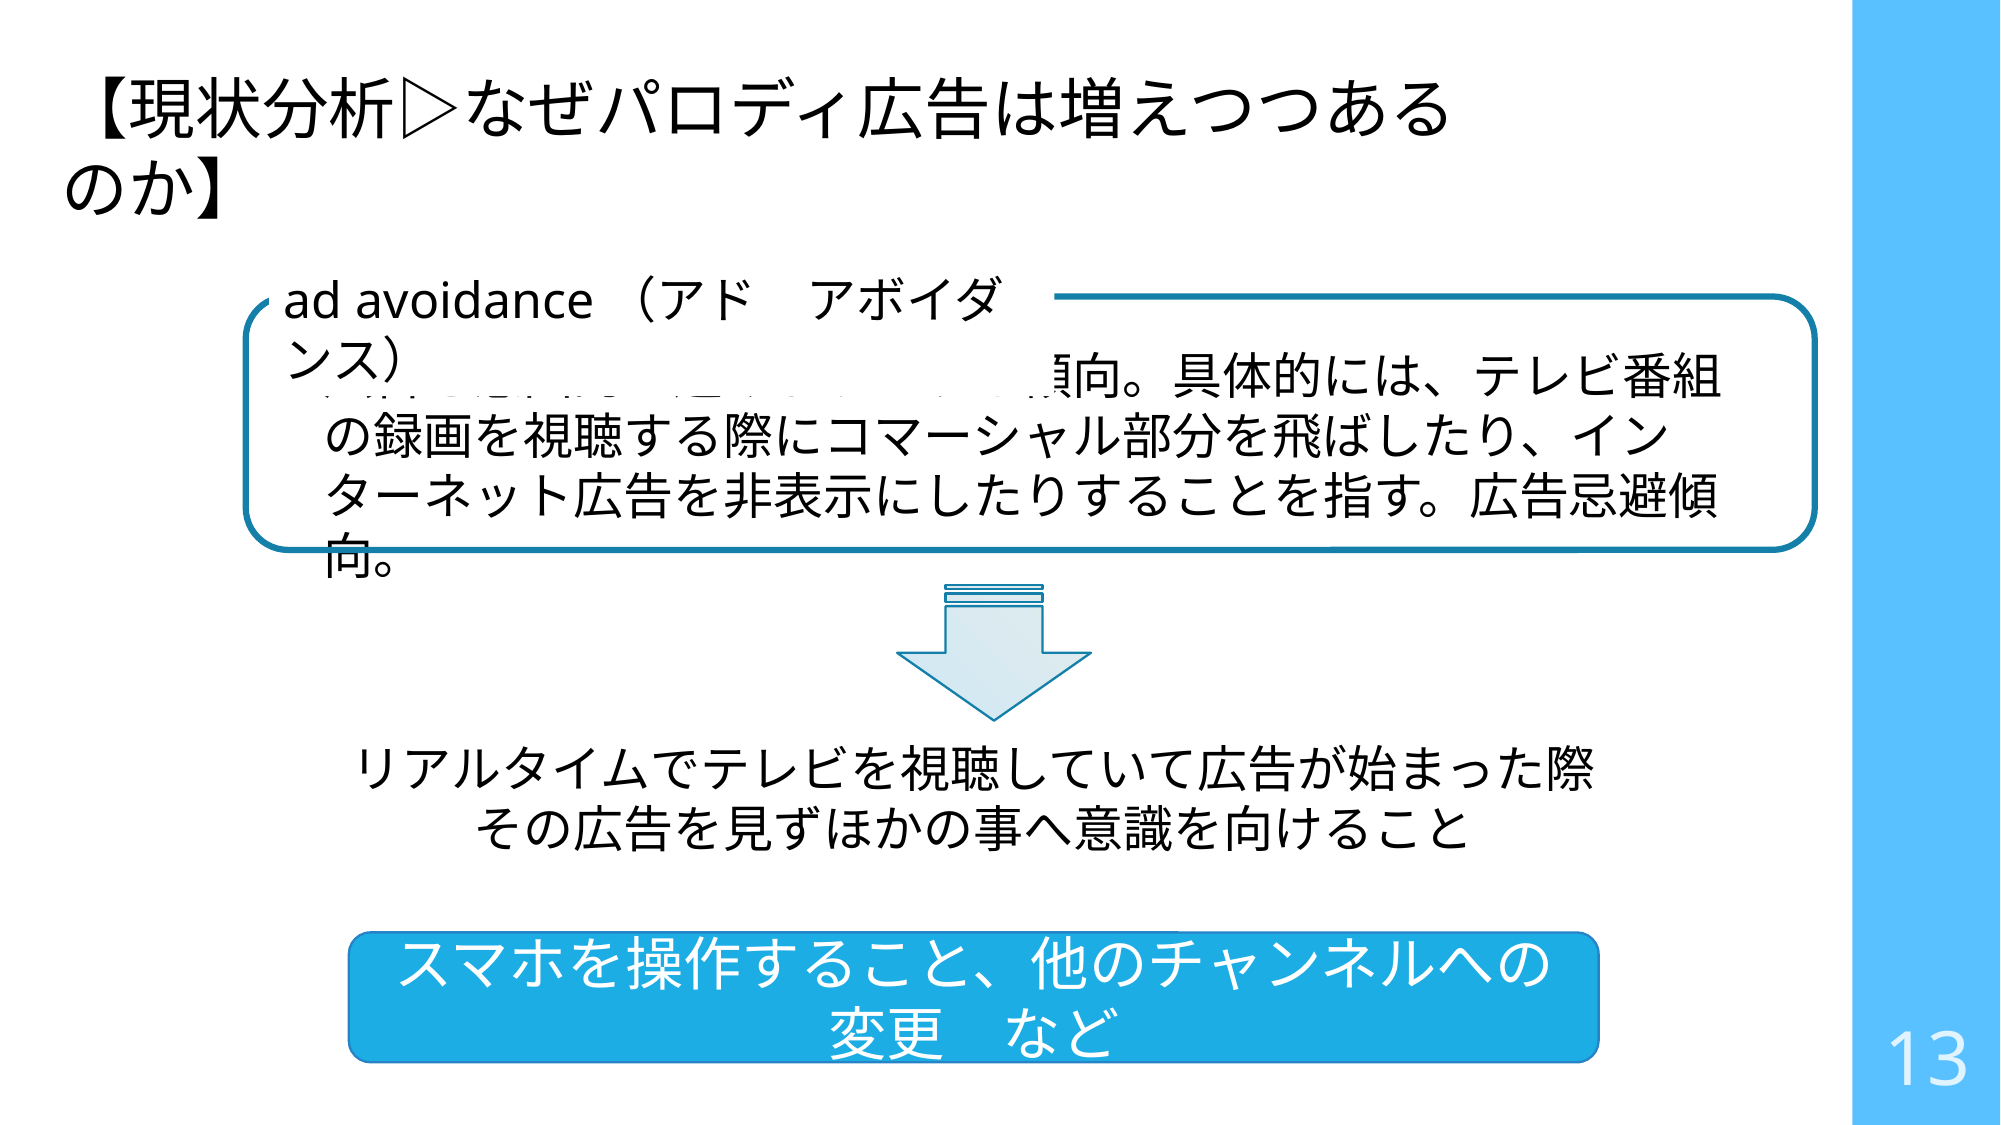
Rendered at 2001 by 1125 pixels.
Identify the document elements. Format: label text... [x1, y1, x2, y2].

text_box [944, 592, 1044, 603]
text_box ad avoidance（アド アボイダンス） [269, 261, 1055, 397]
text_box スマホを操作すること、他のチャンネルへの変更 など [347, 931, 1600, 1064]
text_box [896, 604, 1093, 722]
text_box [244, 295, 1816, 552]
text_box 広告を意図的に避けようとする傾向。具体的には、テレビ番組の録画を視聴する際にコマーシャル部分を飛ばしたり、インターネット広告を非表示にしたりすることを指す。広告忌避傾向。 [309, 552, 1763, 592]
text_box 【現状分析▷なぜパロディ広告は増えつつあるのか】 [47, 59, 1506, 235]
slide_number 13 [1852, 1012, 2000, 1110]
text_box リアルタイムでテレビを視聴していて広告が始まった際 その広告を見ずほかの事へ意識を向けること [252, 730, 1695, 865]
text_box [944, 584, 1044, 590]
